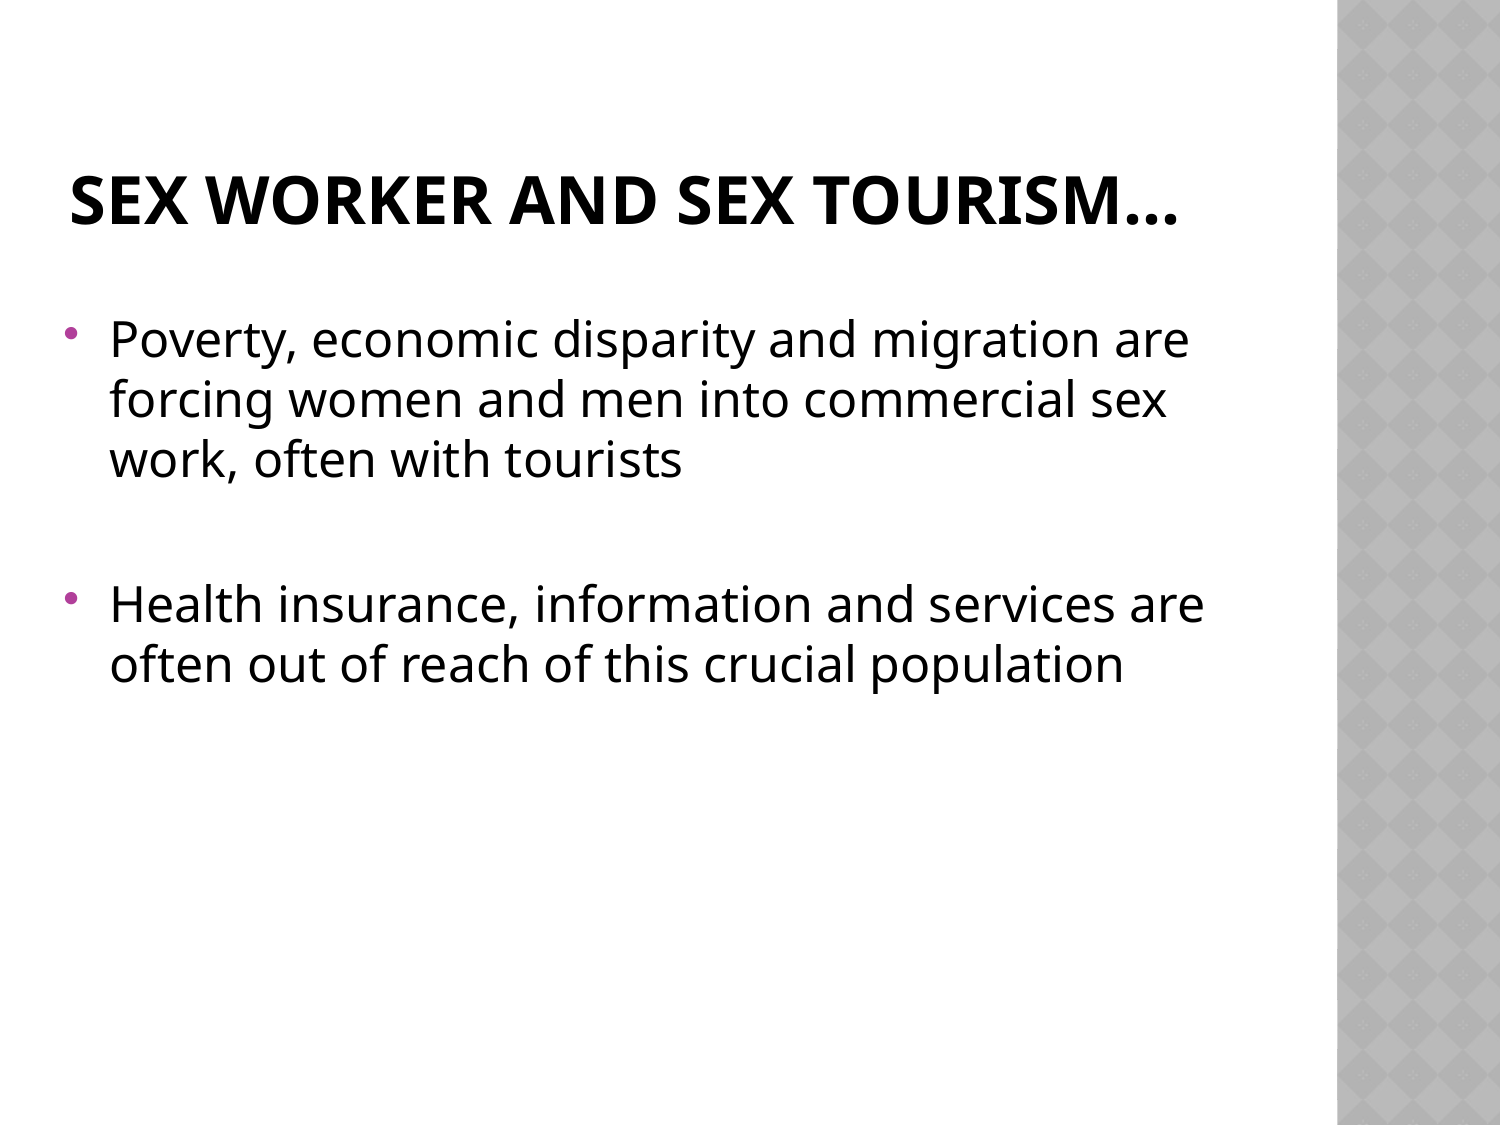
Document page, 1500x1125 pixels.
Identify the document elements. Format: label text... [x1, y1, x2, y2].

title SEX WORKER AND SEX TOURISM… [62, 50, 1250, 238]
list Poverty, economic disparity and migration are forcing women and men into commercial sex work, often with tourists Health insurance, information and services are often out of reach of this crucial population [49, 299, 1238, 910]
